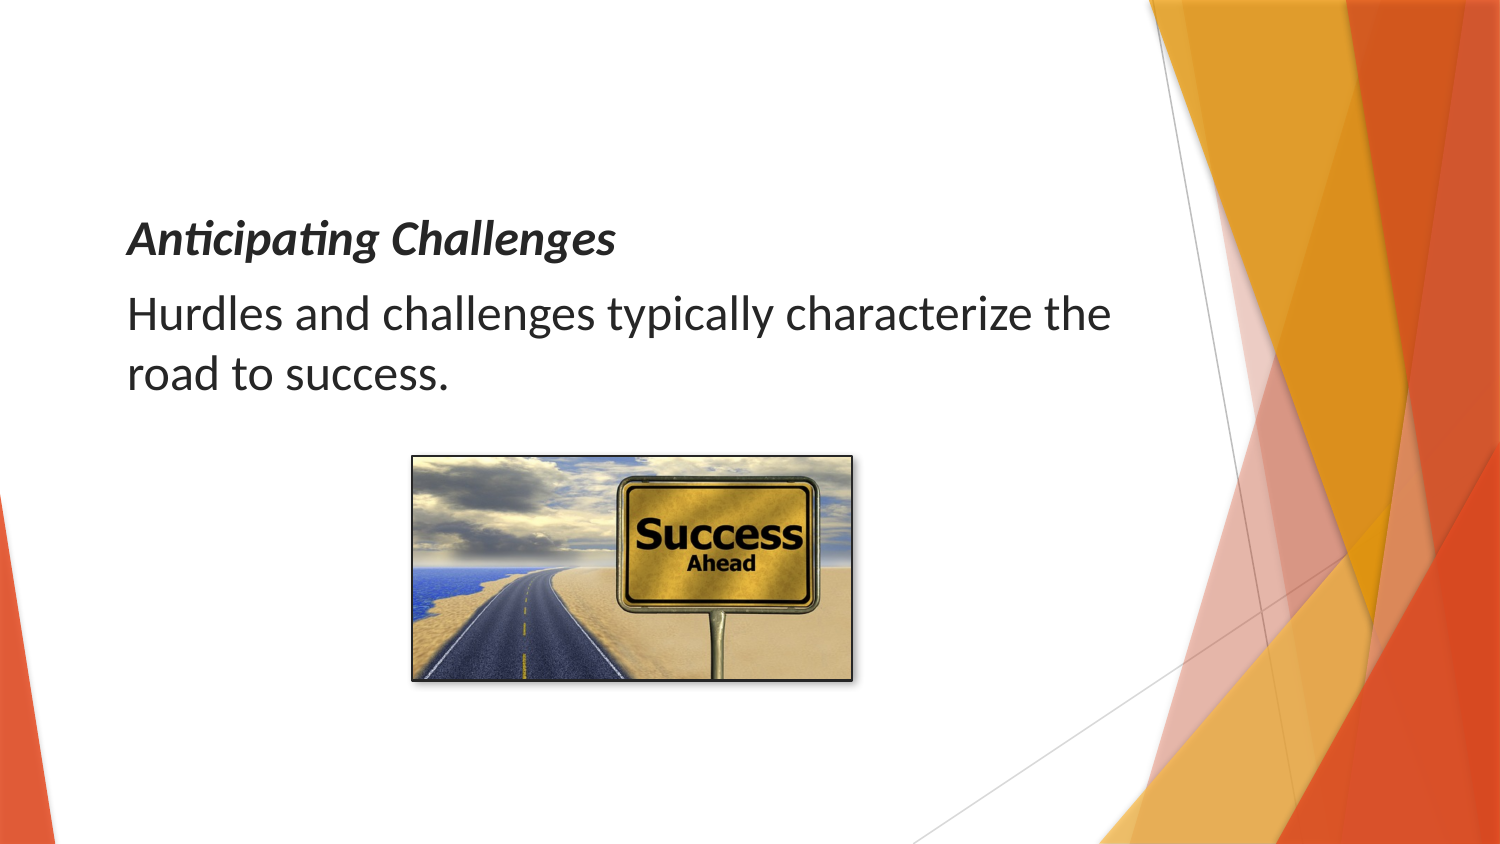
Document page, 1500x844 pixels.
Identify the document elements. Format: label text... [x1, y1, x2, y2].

picture [412, 456, 851, 680]
list Anticipating Challenges Hurdles and challenges typically characterize the road to success. [112, 197, 1152, 434]
